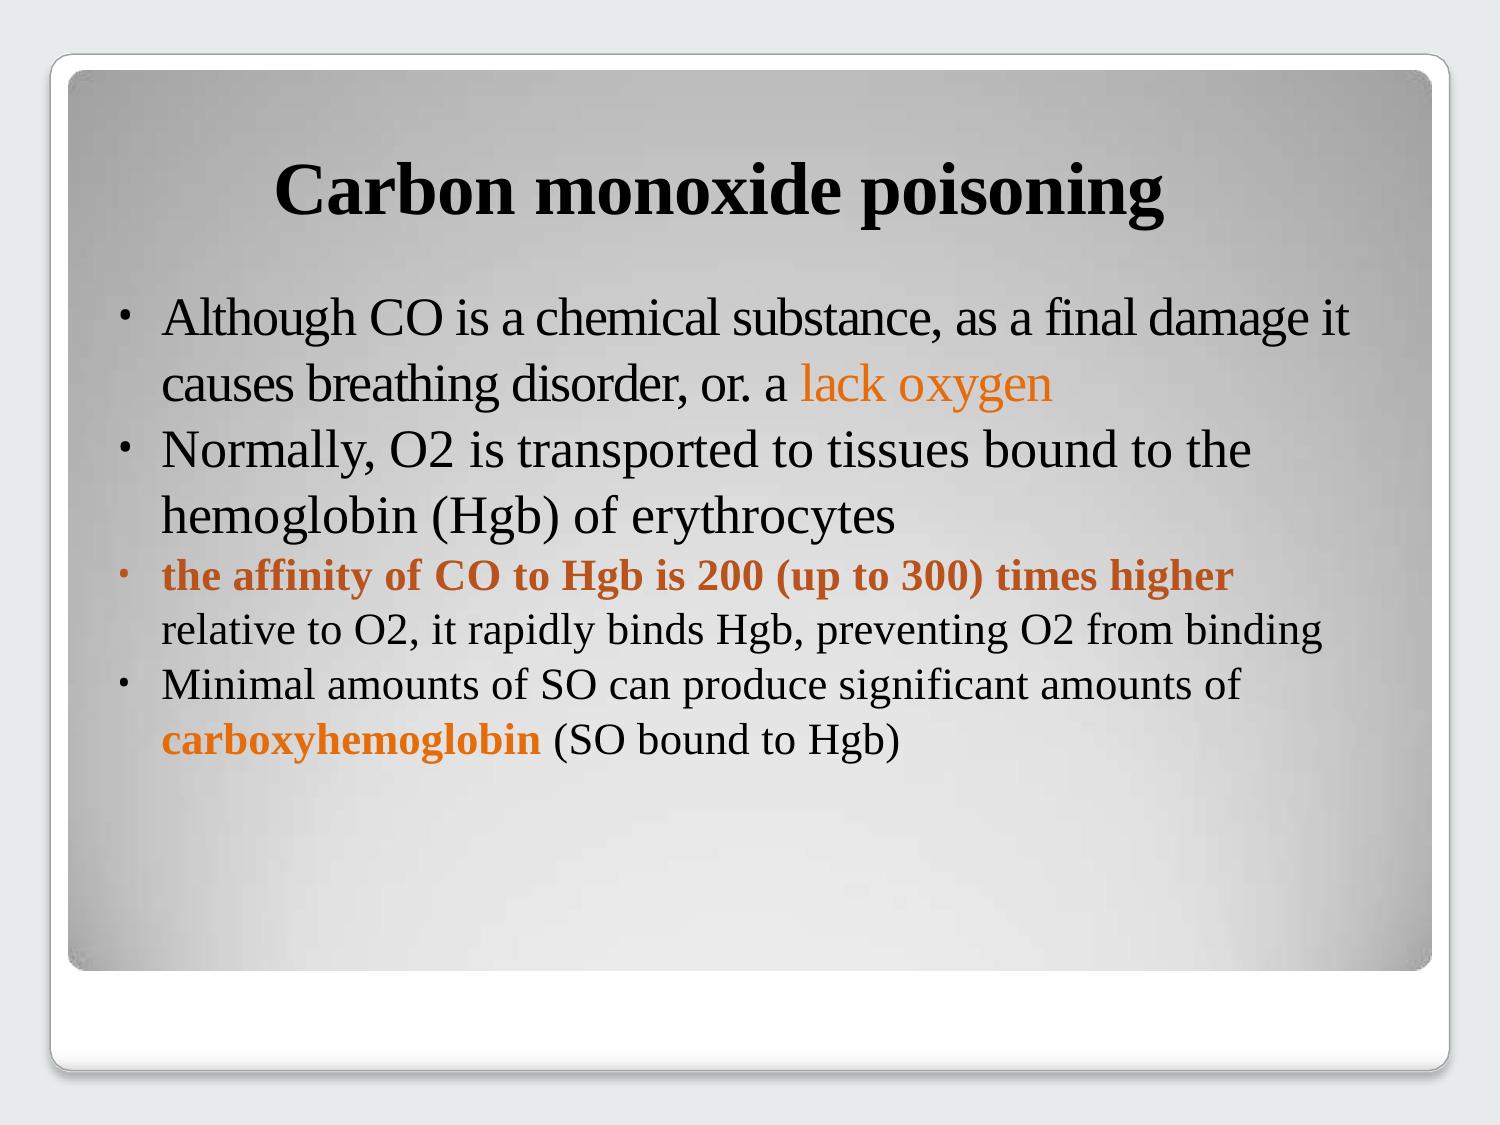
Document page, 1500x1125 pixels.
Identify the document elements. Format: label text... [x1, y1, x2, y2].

title Carbon monoxide poisoning [271, 137, 1229, 280]
picture [36, 46, 1464, 1094]
text_box Although CO is a chemical substance, as a final damage it causes breathing disorder, or. a lack oxygen Normally, O2 is transported to tissues bound to the hemoglobin (Hgb) of erythrocytes the affinity of CO to Hgb is 200 (up to 300) times higher relative to O2, it rapidly binds Hgb, preventing O2 from binding Minimal amounts of SO can produce significant amounts of carboxyhemoglobin (SO bound to Hgb) [111, 280, 1396, 764]
